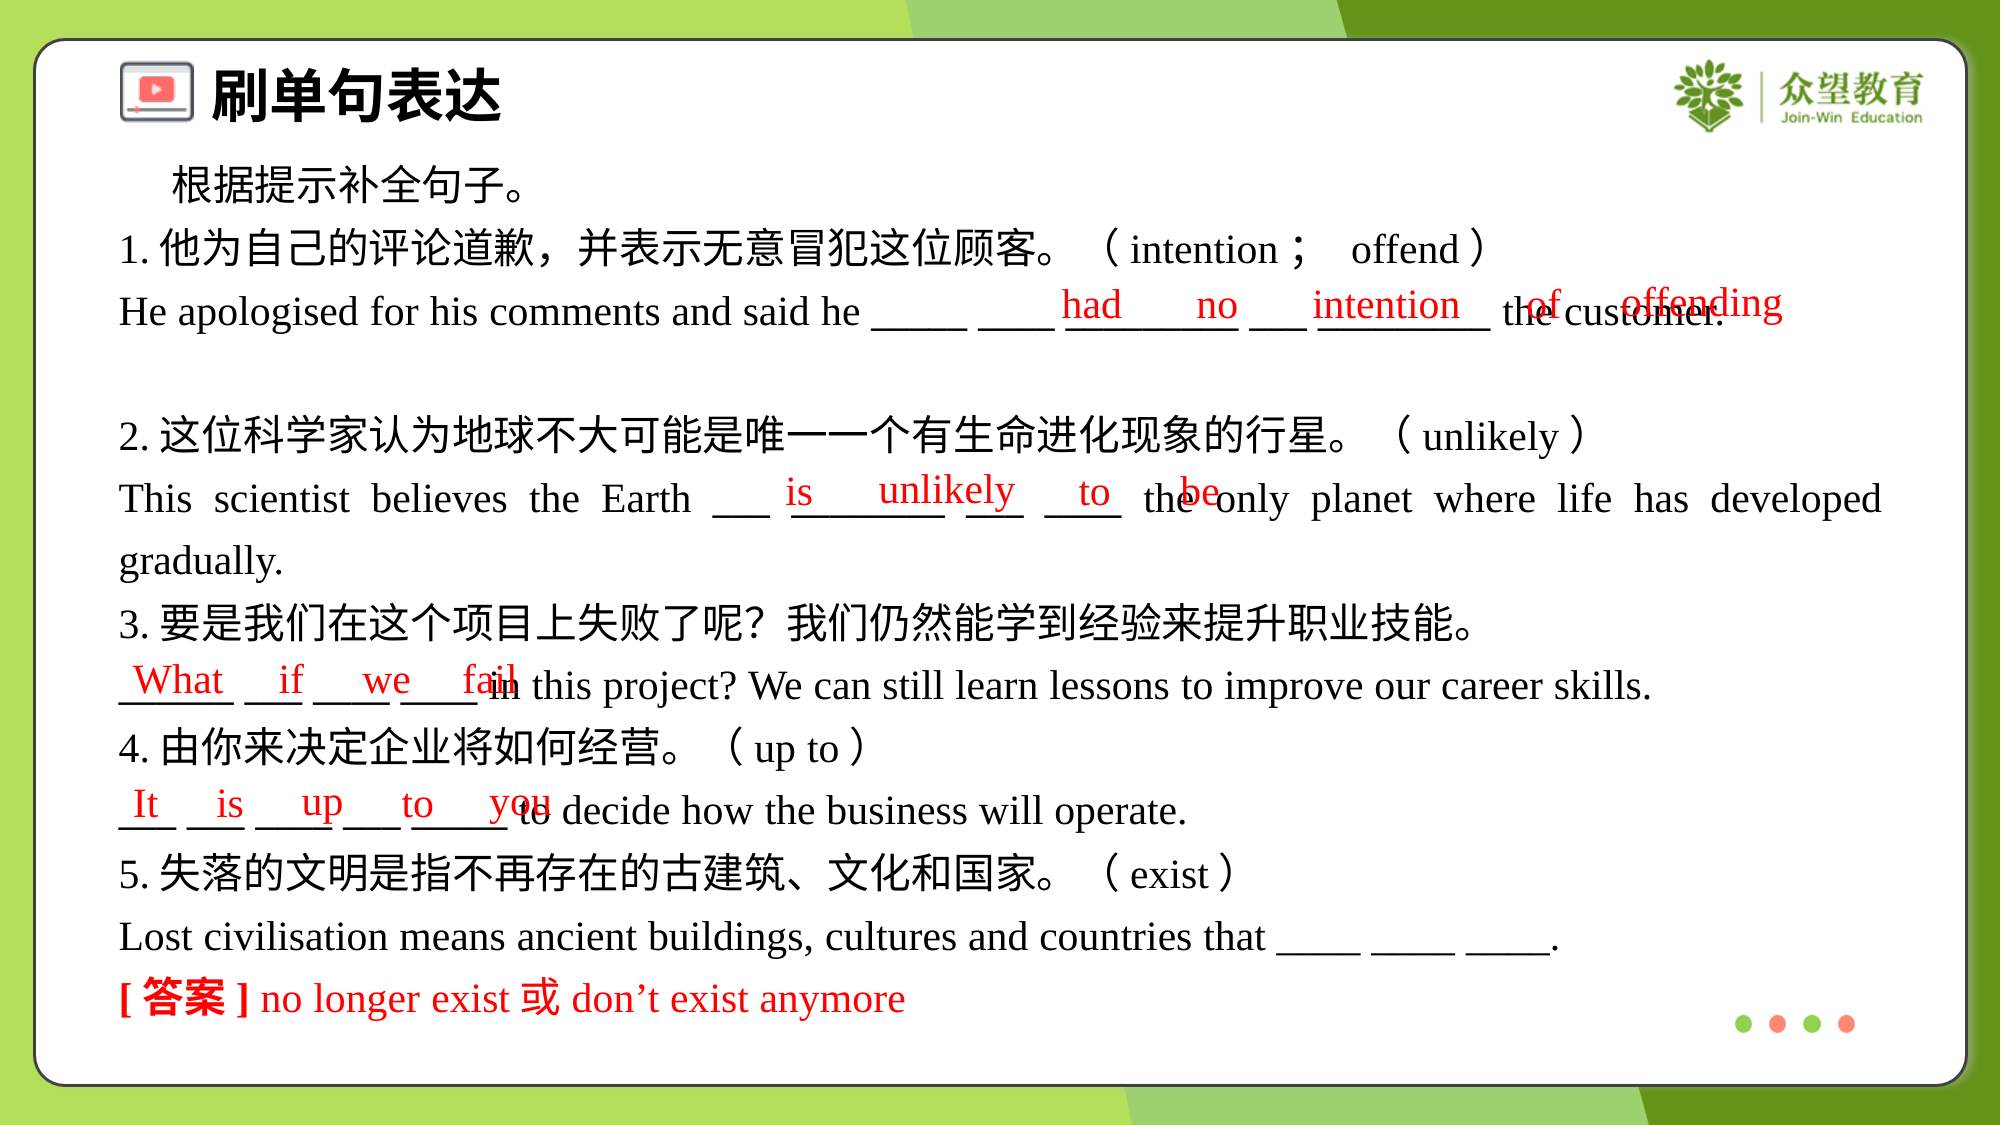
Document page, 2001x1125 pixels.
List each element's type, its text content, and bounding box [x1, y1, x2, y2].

text_box we [357, 640, 416, 698]
text_box you [484, 762, 557, 820]
text_box It [128, 764, 163, 822]
text_box up [297, 762, 349, 820]
text_box intention [1307, 265, 1465, 323]
text_box 5.失落的文明是指不再存在的古建筑、文化和国家。（exist） Lost civilisation means ancient buildings, cultures and countries that ____ ____ ____. [118, 834, 1883, 954]
text_box had [1057, 265, 1127, 323]
text_box offending [1616, 263, 1788, 321]
text_box What [128, 640, 228, 698]
text_box is [780, 452, 818, 510]
text_box [答案] no longer exist或don’t exist anymore [118, 958, 1883, 1016]
text_box is [211, 764, 249, 822]
text_box if [274, 640, 309, 698]
text_box unlikely [874, 450, 1020, 508]
text_box to [1073, 452, 1116, 510]
text_box no [1191, 265, 1243, 323]
text_box 根据提示补全句子。 [118, 146, 1883, 204]
text_box 2.这位科学家认为地球不大可能是唯一一个有生命进化现象的行星。（unlikely） This scientist believes the Earth ___ ________ ___ ____ the only planet where life has developed gradually. [118, 396, 1883, 578]
text_box of [1521, 265, 1566, 323]
text_box 3.要是我们在这个项目上失败了呢？我们仍然能学到经验来提升职业技能。 ______ ___ ____ ____ in this project? We can still learn lessons to improve our career skills. 4.由你来决定企业将如何经营。（up to） ___ ___ ____ ___ _____ to decide how the business will operate. [118, 584, 1883, 828]
text_box to [397, 764, 439, 822]
text_box be [1175, 452, 1225, 510]
text_box 1.他为自己的评论道歉，并表示无意冒犯这位顾客。（intention； offend） He apologised for his comments and said he _____ ____ _________ ___ _________ the customer. [118, 209, 1883, 391]
picture [0, 0, 2000, 1125]
text_box fail [457, 640, 523, 698]
